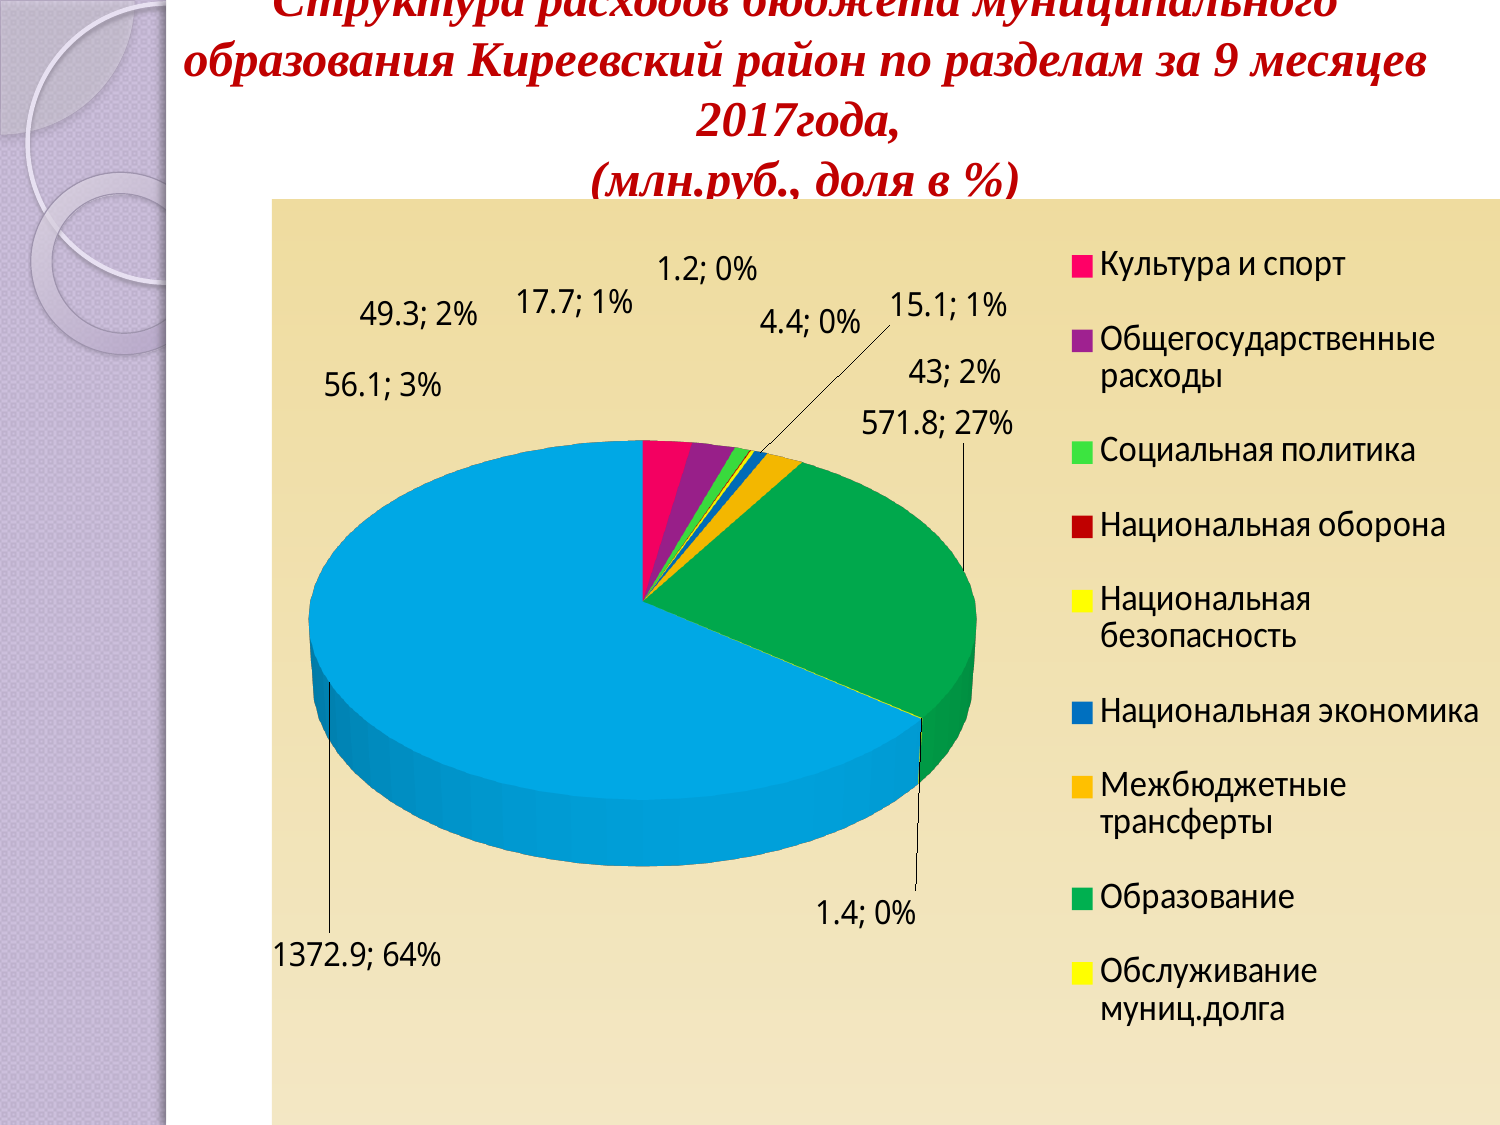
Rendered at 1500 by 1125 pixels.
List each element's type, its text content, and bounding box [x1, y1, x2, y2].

title Структура расходов бюджета муниципального образования Киреевский район по разделам за 9 месяцев 2017года, (млн.руб., доля в %) [164, 23, 1447, 150]
chart [163, 198, 1500, 1125]
